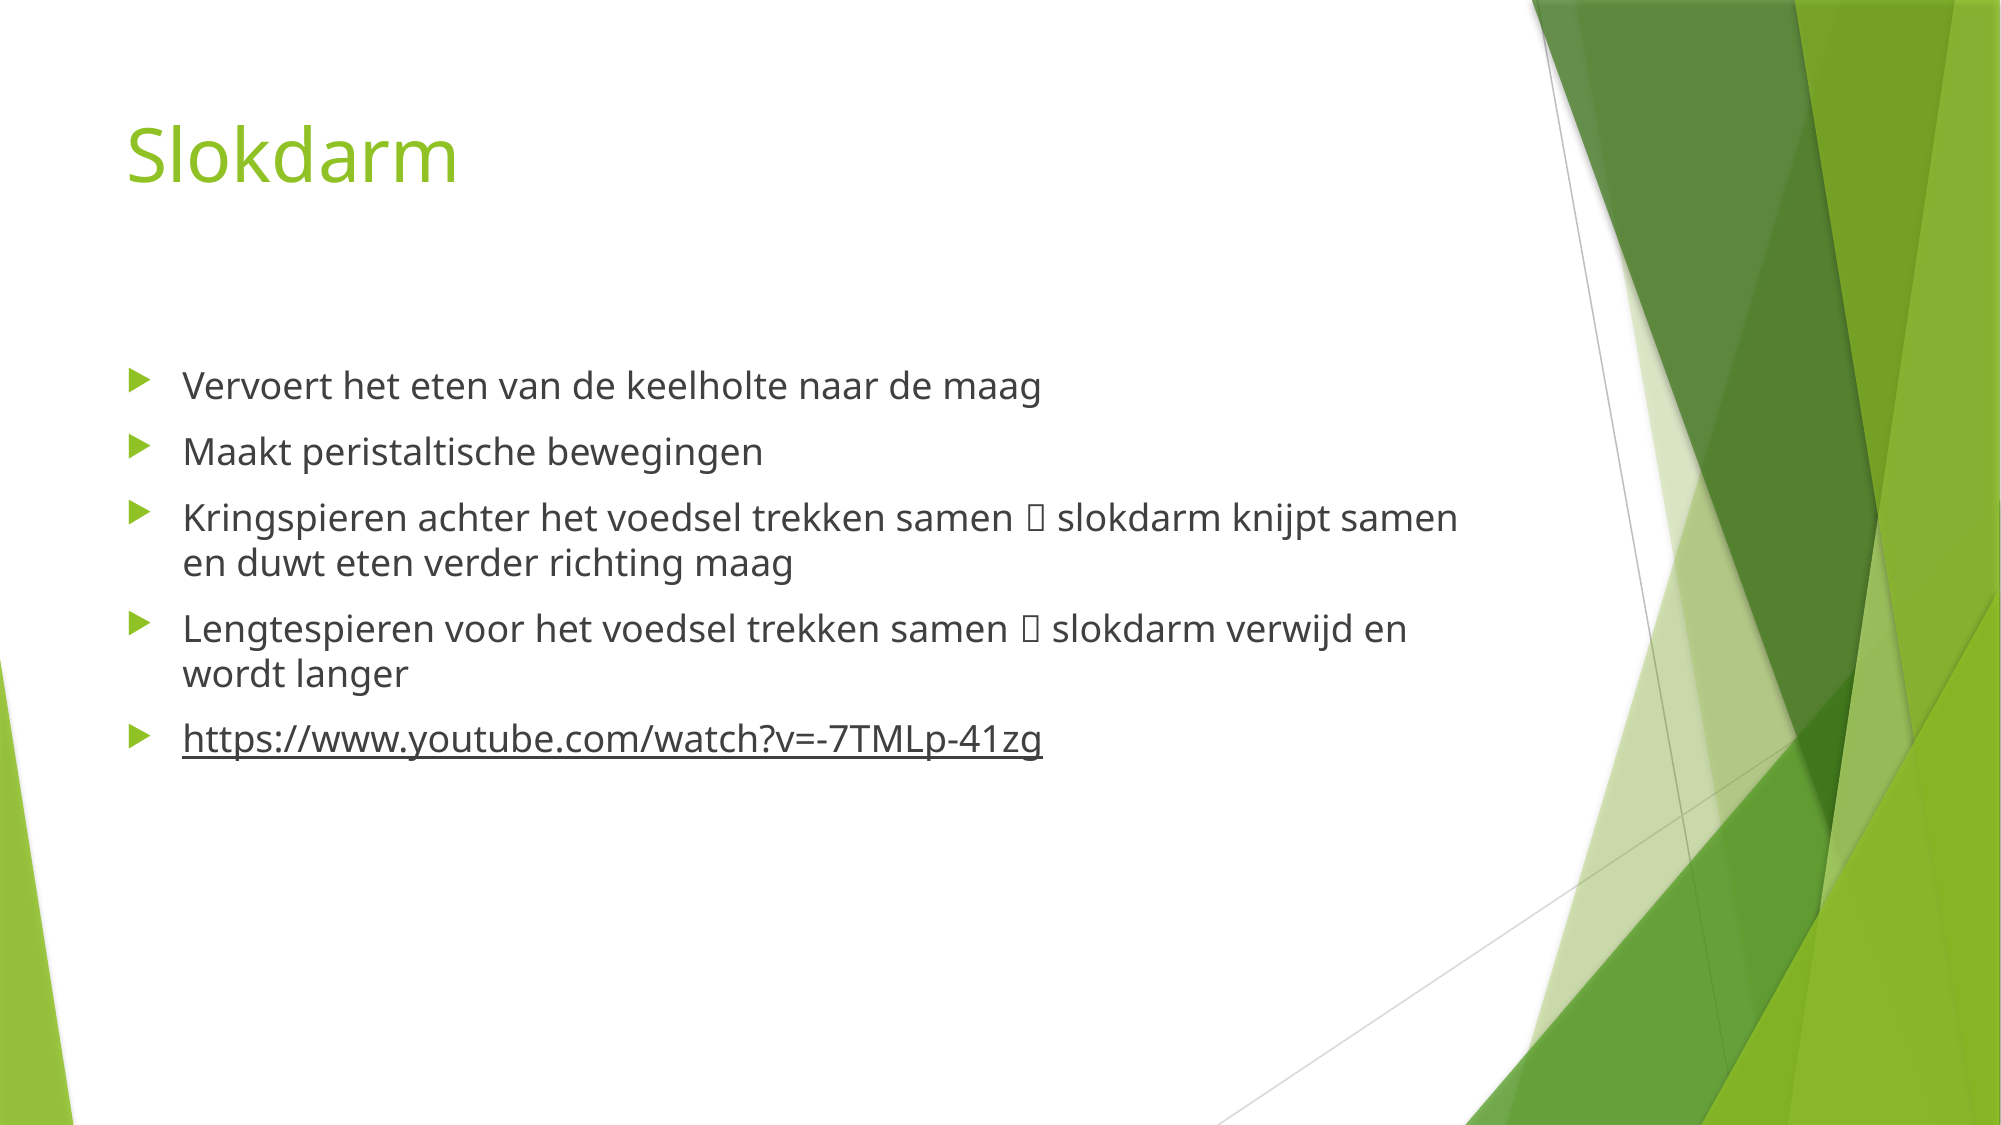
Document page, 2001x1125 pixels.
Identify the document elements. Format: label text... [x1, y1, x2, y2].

list Vervoert het eten van de keelholte naar de maag Maakt peristaltische bewegingen Kringspieren achter het voedsel trekken samen  slokdarm knijpt samen en duwt eten verder richting maag Lengtespieren voor het voedsel trekken samen  slokdarm verwijd en wordt langer https://www.youtube.com/watch?v=-7TMLp-41zg [111, 354, 1522, 992]
title Slokdarm [111, 99, 1522, 317]
